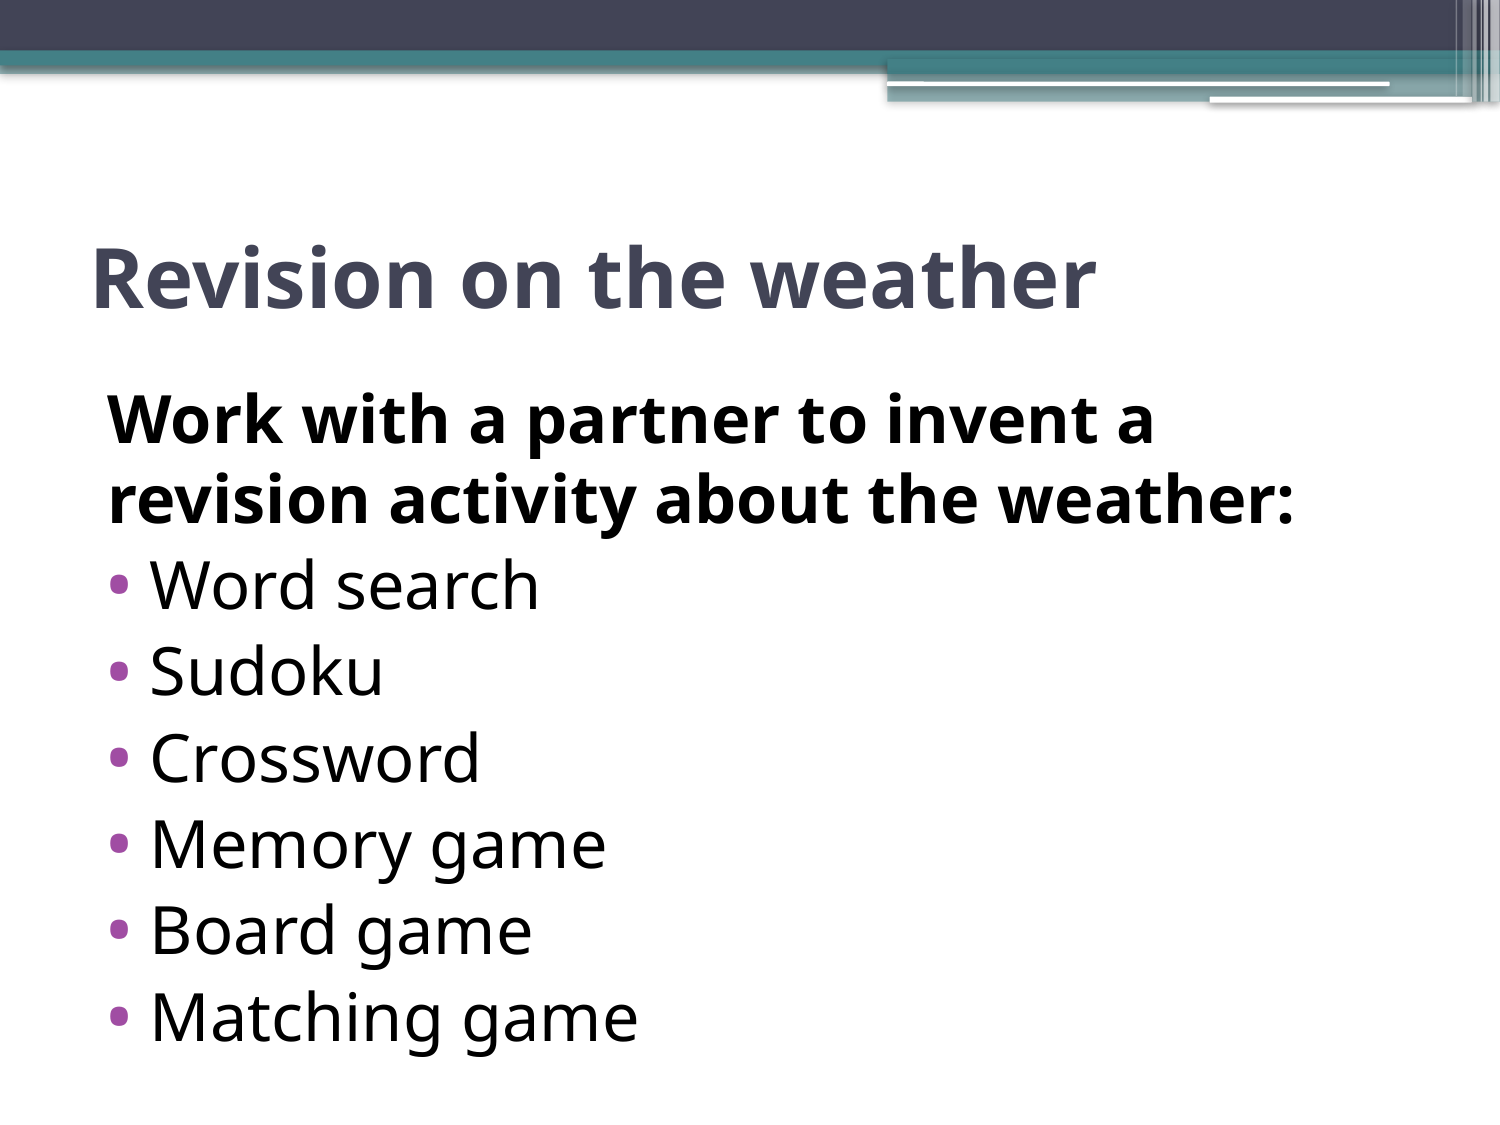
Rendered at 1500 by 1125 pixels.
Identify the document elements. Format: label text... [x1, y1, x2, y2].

title Revision on the weather [75, 187, 1425, 363]
list Work with a partner to invent a revision activity about the weather: Word search Sudoku Crossword Memory game Board game Matching game [75, 368, 1425, 1079]
